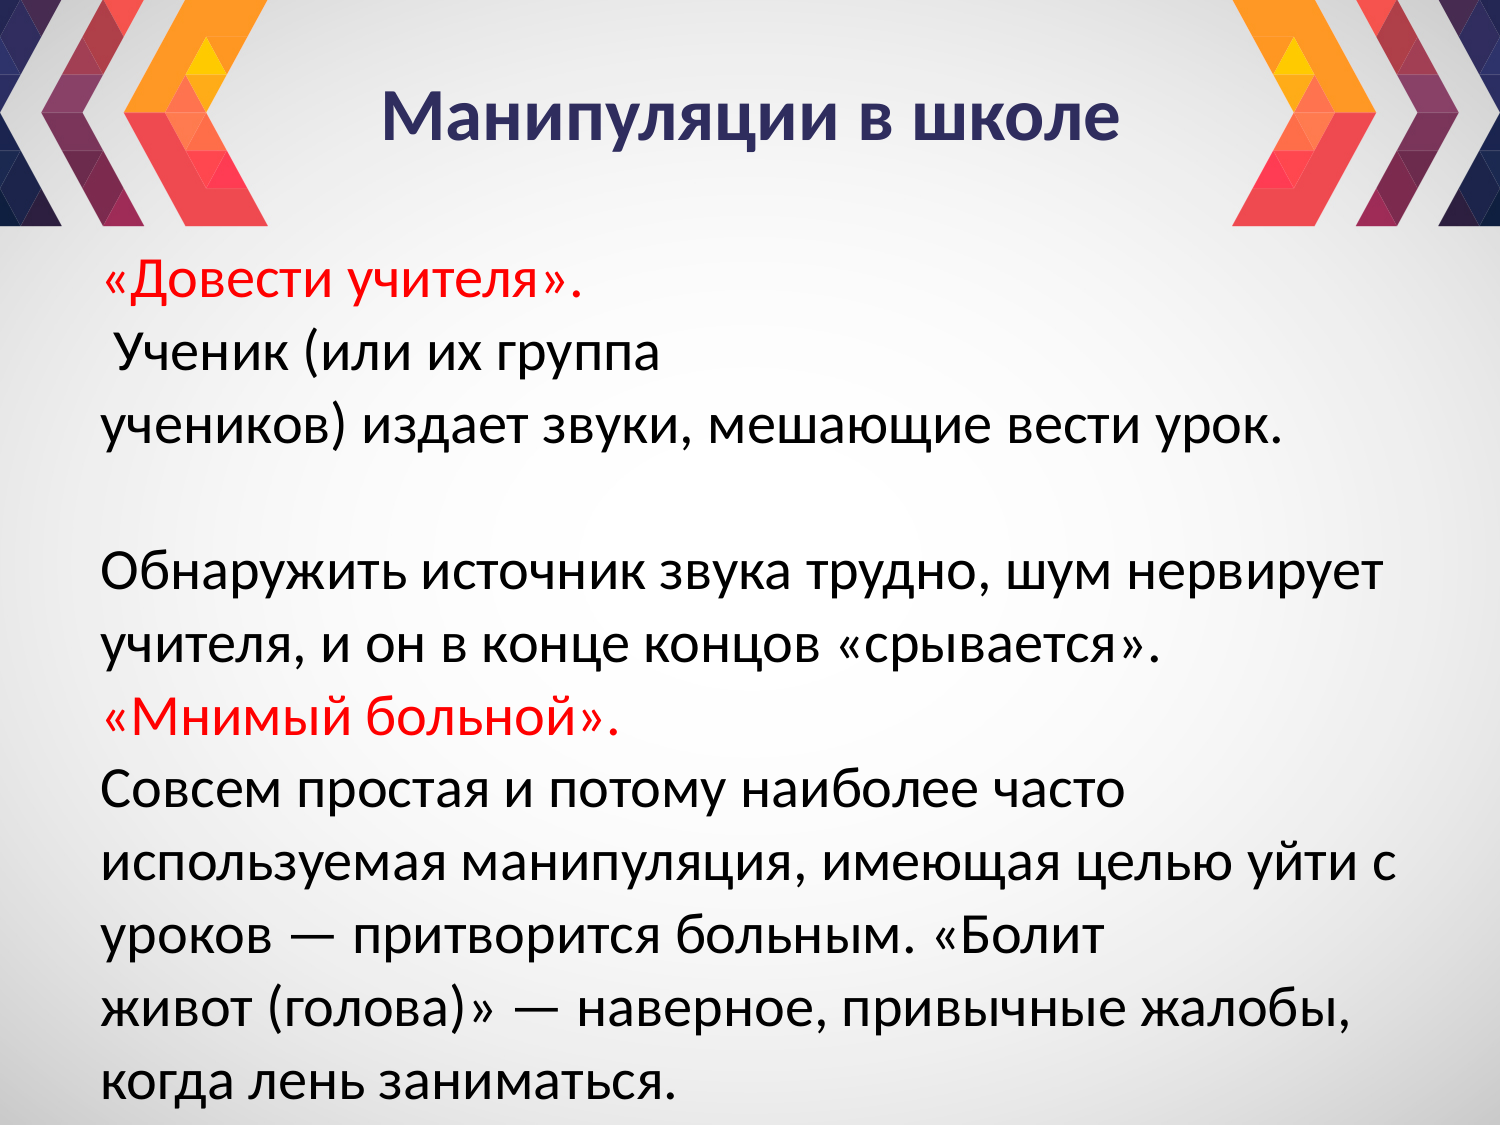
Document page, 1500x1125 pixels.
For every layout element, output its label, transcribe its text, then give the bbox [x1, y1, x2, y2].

picture [0, 0, 1500, 1125]
title Манипуляции в школе [209, 59, 1293, 173]
list «Довести учителя». Ученик (или их группа учеников) издает звуки, мешающие вести урок. Обнаружить источник звука трудно, шум нервирует учителя, и он в конце концов «срывается». «Мнимый больной». Совсем простая и потому наибо­лее часто используемая манипуляция, имеющая це­лью уйти с уроков — притворится больным. «Болит живот (голова)» — наверное, привычные жалобы, когда лень заниматься. [85, 228, 1418, 1125]
